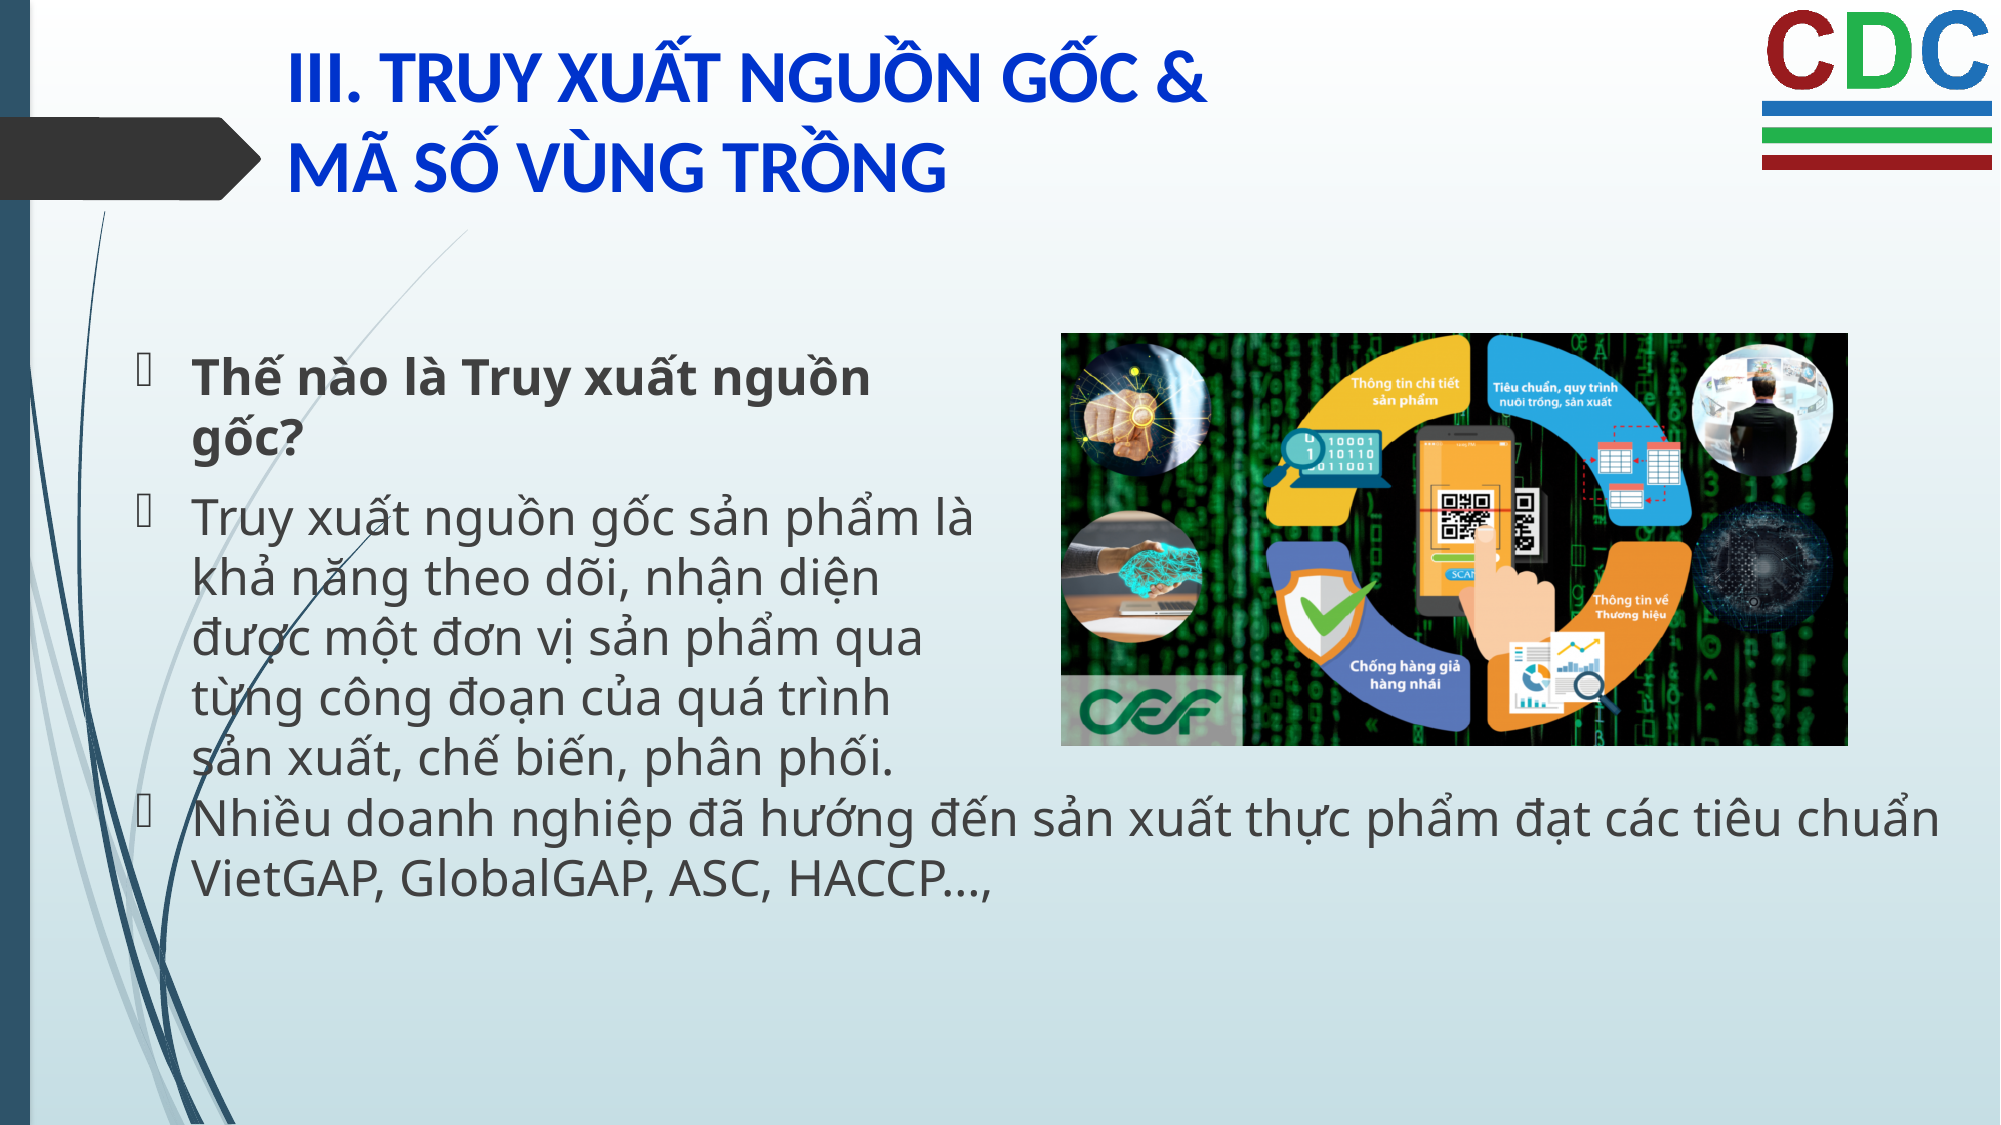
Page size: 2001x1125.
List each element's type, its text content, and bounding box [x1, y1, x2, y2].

list Thế nào là Truy xuất nguồn gốc? Truy xuất nguồn gốc sản phẩm là khả năng theo dõi, nhận diện được một đơn vị sản phẩm qua từng công đoạn của quá trình sản xuất, chế biến, phân phối. [120, 337, 1000, 558]
text_box Nhiều doanh nghiệp đã hướng đến sản xuất thực phẩm đạt các tiêu chuẩn VietGAP, GlobalGAP, ASC, HACCP…, [120, 778, 1992, 1125]
picture [1762, 10, 1992, 170]
picture [1060, 332, 1849, 746]
title III. TRUY XUẤT NGUỒN GỐC & MÃ SỐ VÙNG TRỒNG [284, 25, 1338, 216]
